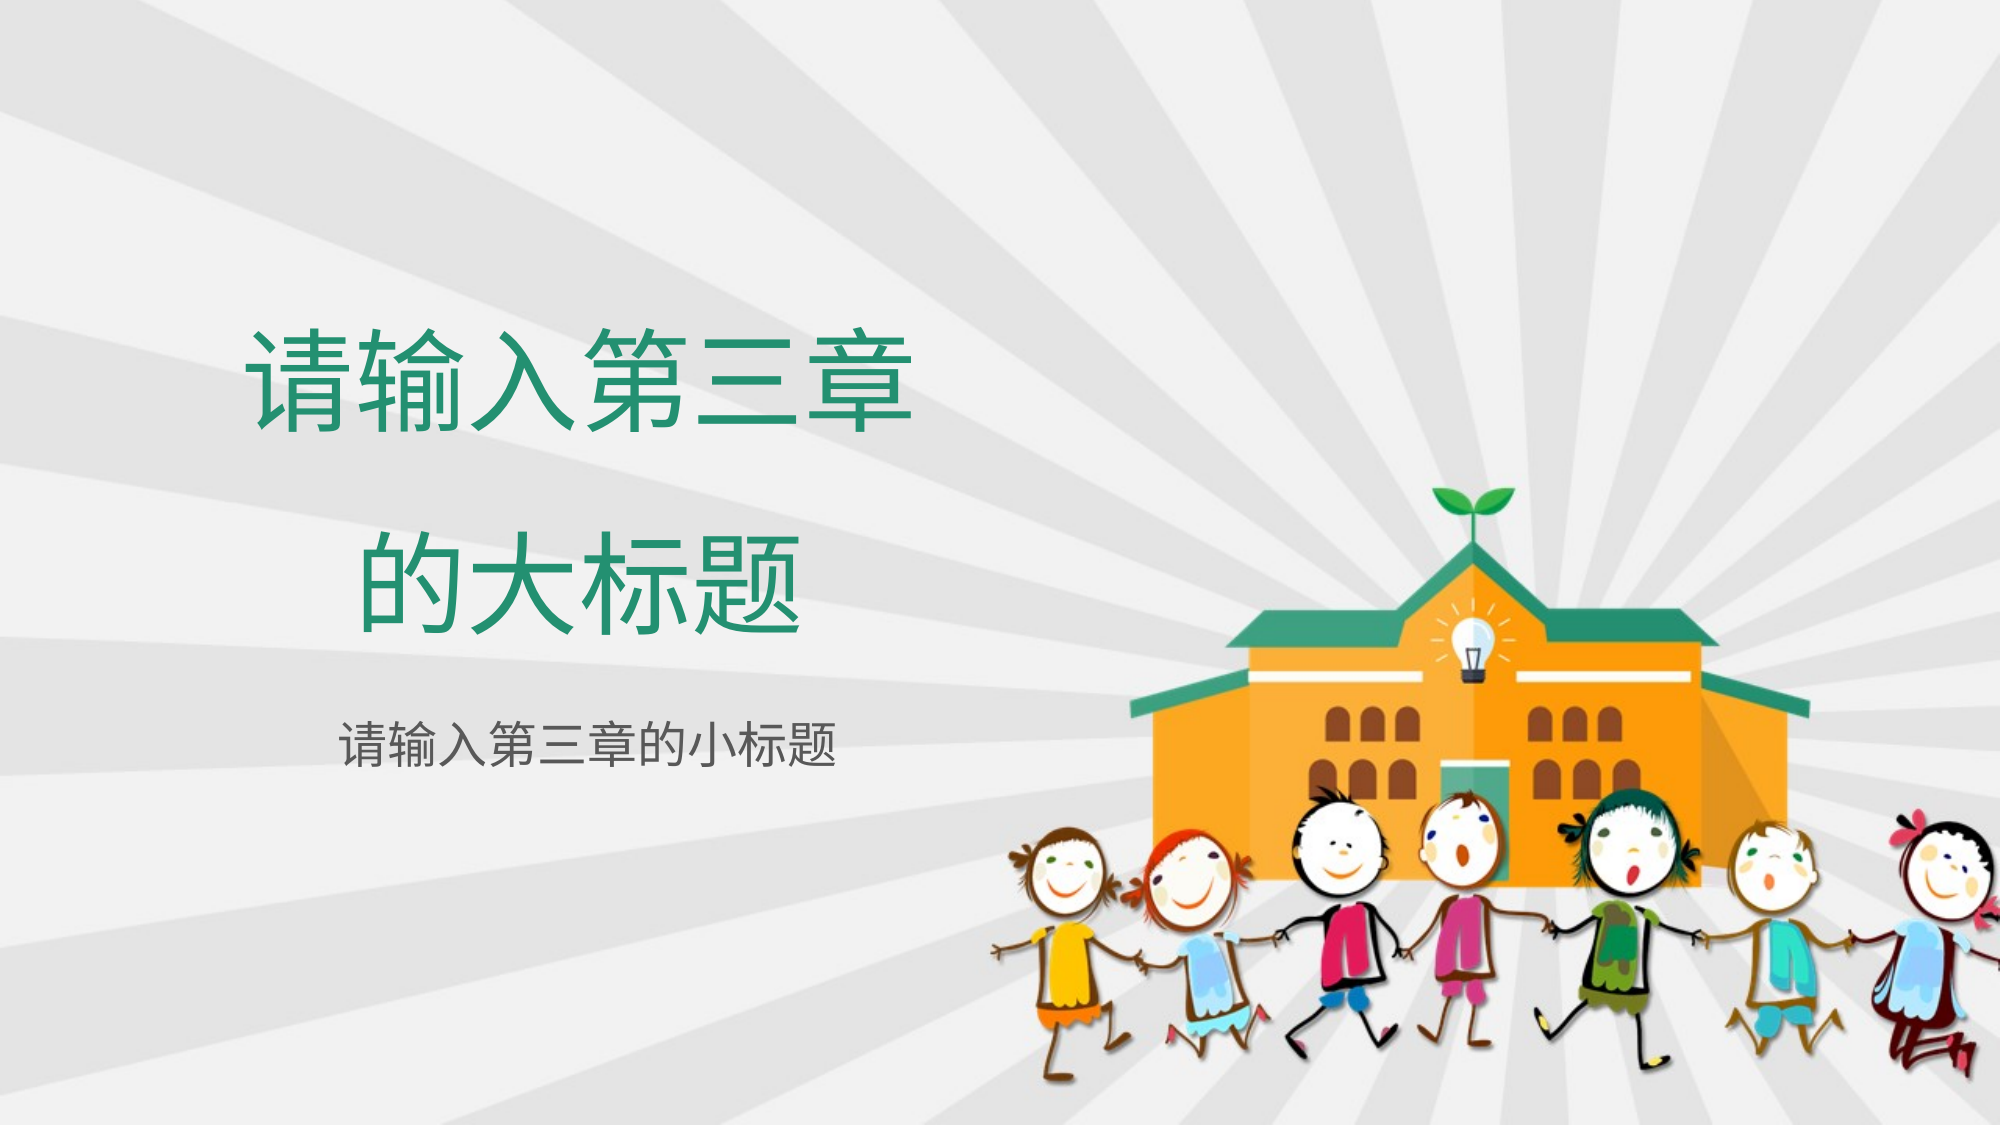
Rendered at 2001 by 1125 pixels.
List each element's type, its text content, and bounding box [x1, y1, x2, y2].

list 请输入第三章的小标题 [64, 658, 1111, 799]
picture [0, 0, 2000, 1125]
title 请输入第三章 的大标题 [47, 243, 1111, 649]
